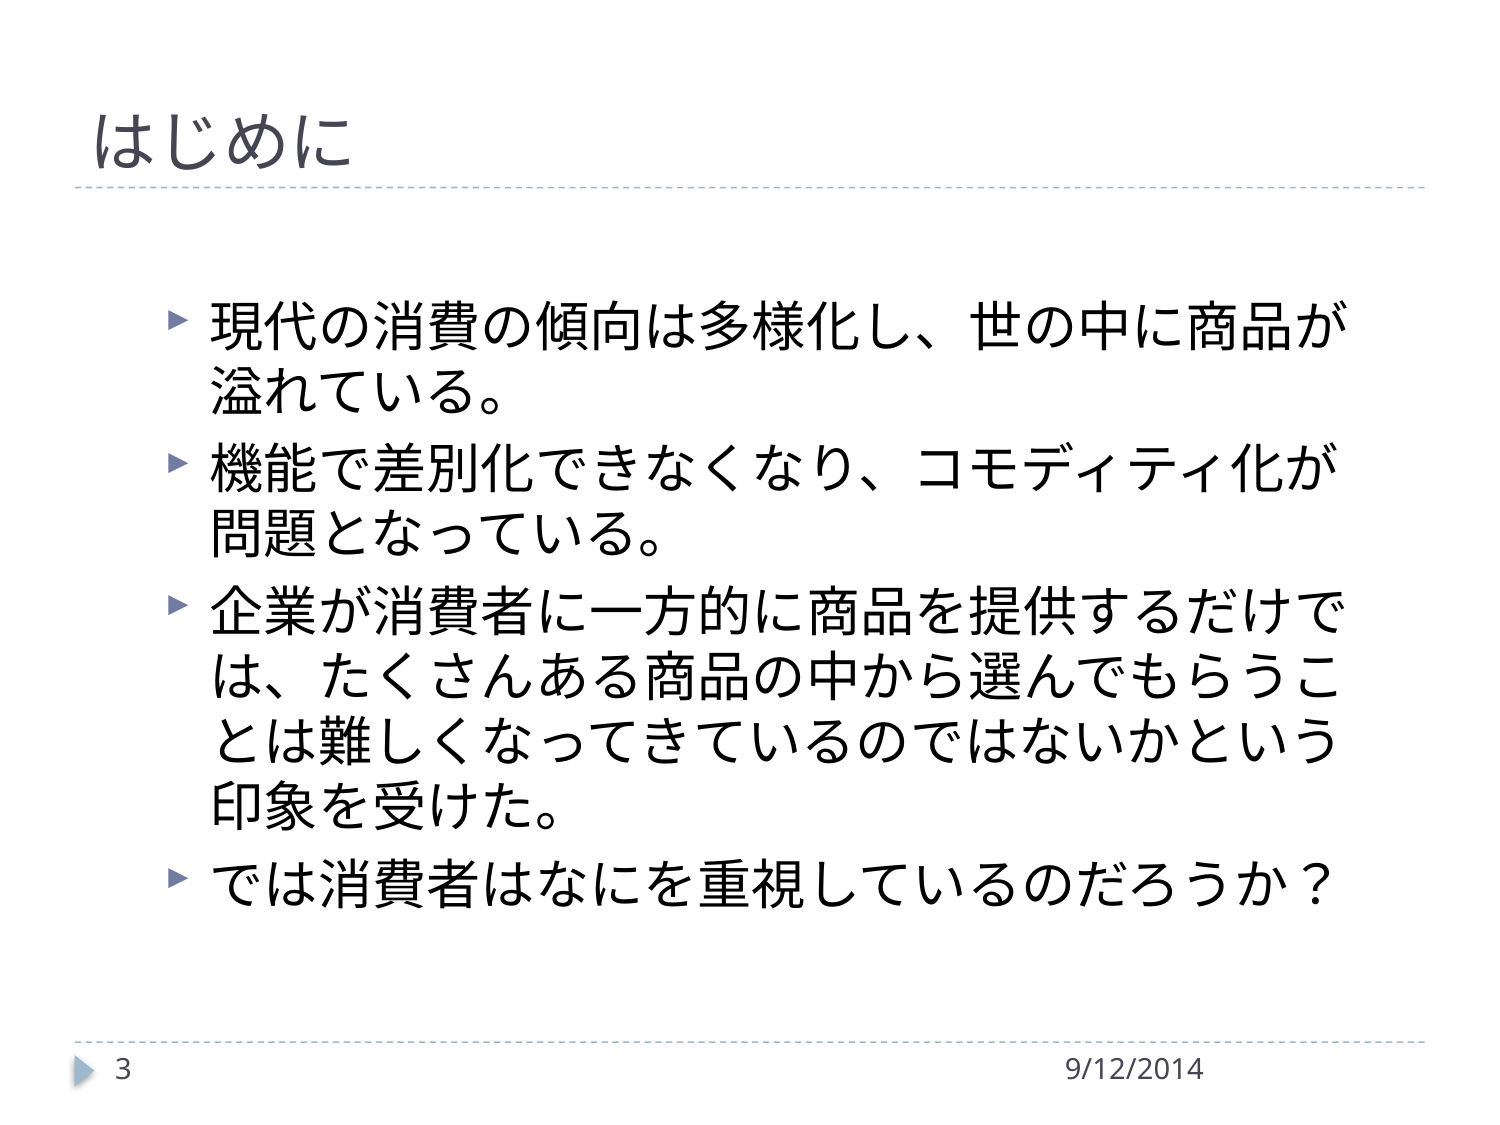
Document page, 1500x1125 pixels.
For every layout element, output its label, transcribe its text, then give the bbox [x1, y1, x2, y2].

title はじめに [75, 24, 1425, 188]
slide_number 3 [100, 1042, 426, 1103]
list 現代の消費の傾向は多様化し、世の中に商品が溢れている。 機能で差別化できなくなり、コモディティ化が問題となっている。 企業が消費者に一方的に商品を提供するだけでは、たくさんある商品の中から選んでもらうことは難しくなってきているのではないかという印象を受けた。 では消費者はなにを重視しているのだろうか？ [150, 284, 1379, 950]
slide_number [1050, 1042, 1426, 1103]
